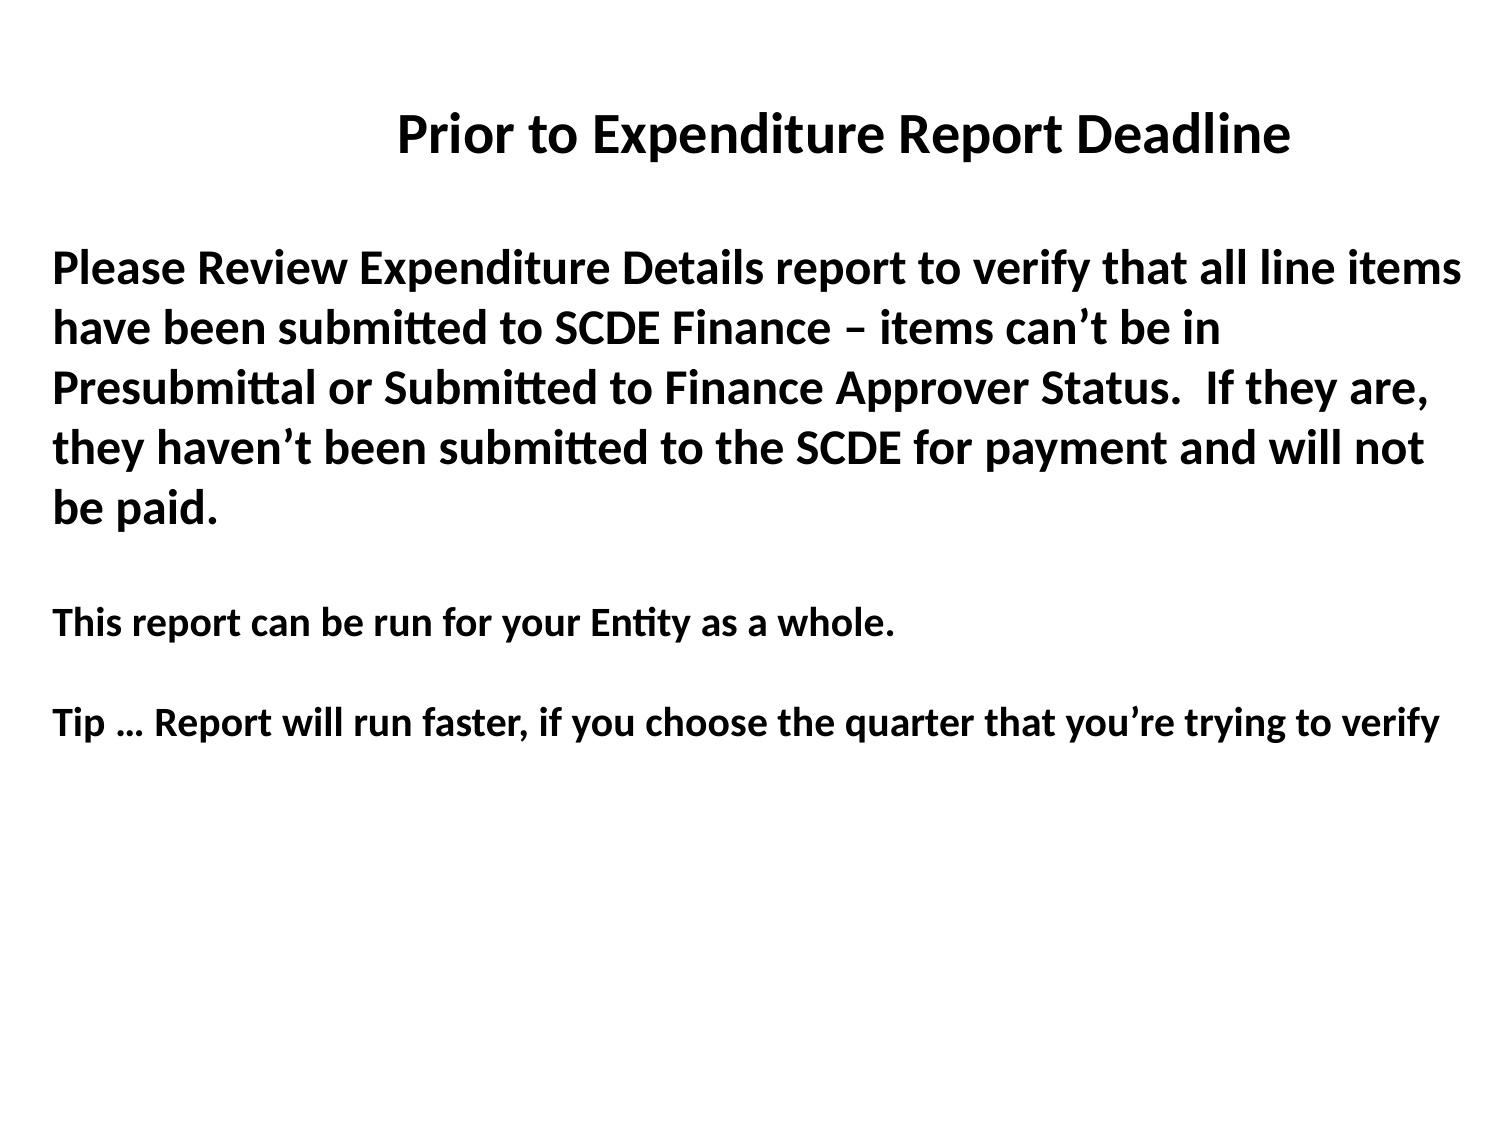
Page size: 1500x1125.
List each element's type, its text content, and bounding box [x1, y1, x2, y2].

text_box Prior to Expenditure Report Deadline Please Review Expenditure Details report to verify that all line items have been submitted to SCDE Finance – items can’t be in Presubmittal or Submitted to Finance Approver Status. If they are, they haven’t been submitted to the SCDE for payment and will not be paid. This report can be run for your Entity as a whole. Tip … Report will run faster, if you choose the quarter that you’re trying to verify [0, 87, 1488, 843]
